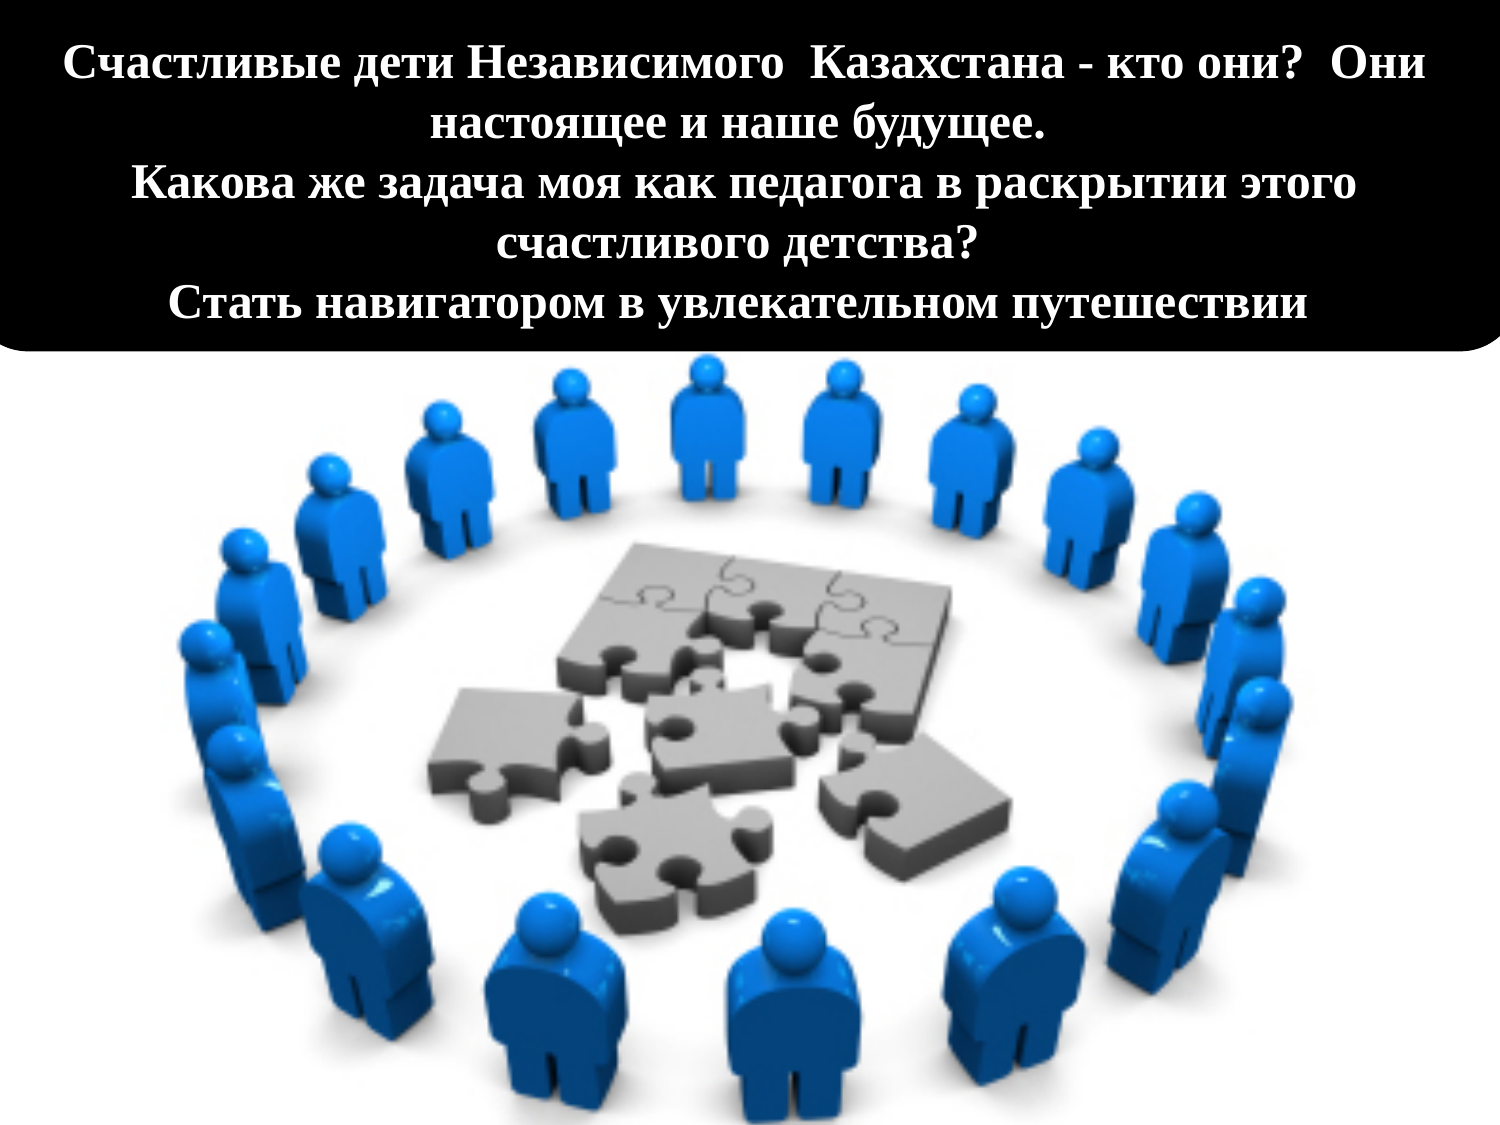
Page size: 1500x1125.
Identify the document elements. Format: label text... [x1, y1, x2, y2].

text_box Счастливые дети Независимого Казахстана - кто они? Они настоящее и наше будущее. Какова же задача моя как педагога в раскрытии этого счастливого детства? Стать навигатором в увлекательном путешествии [0, 2, 1500, 146]
picture [0, 153, 1500, 1125]
